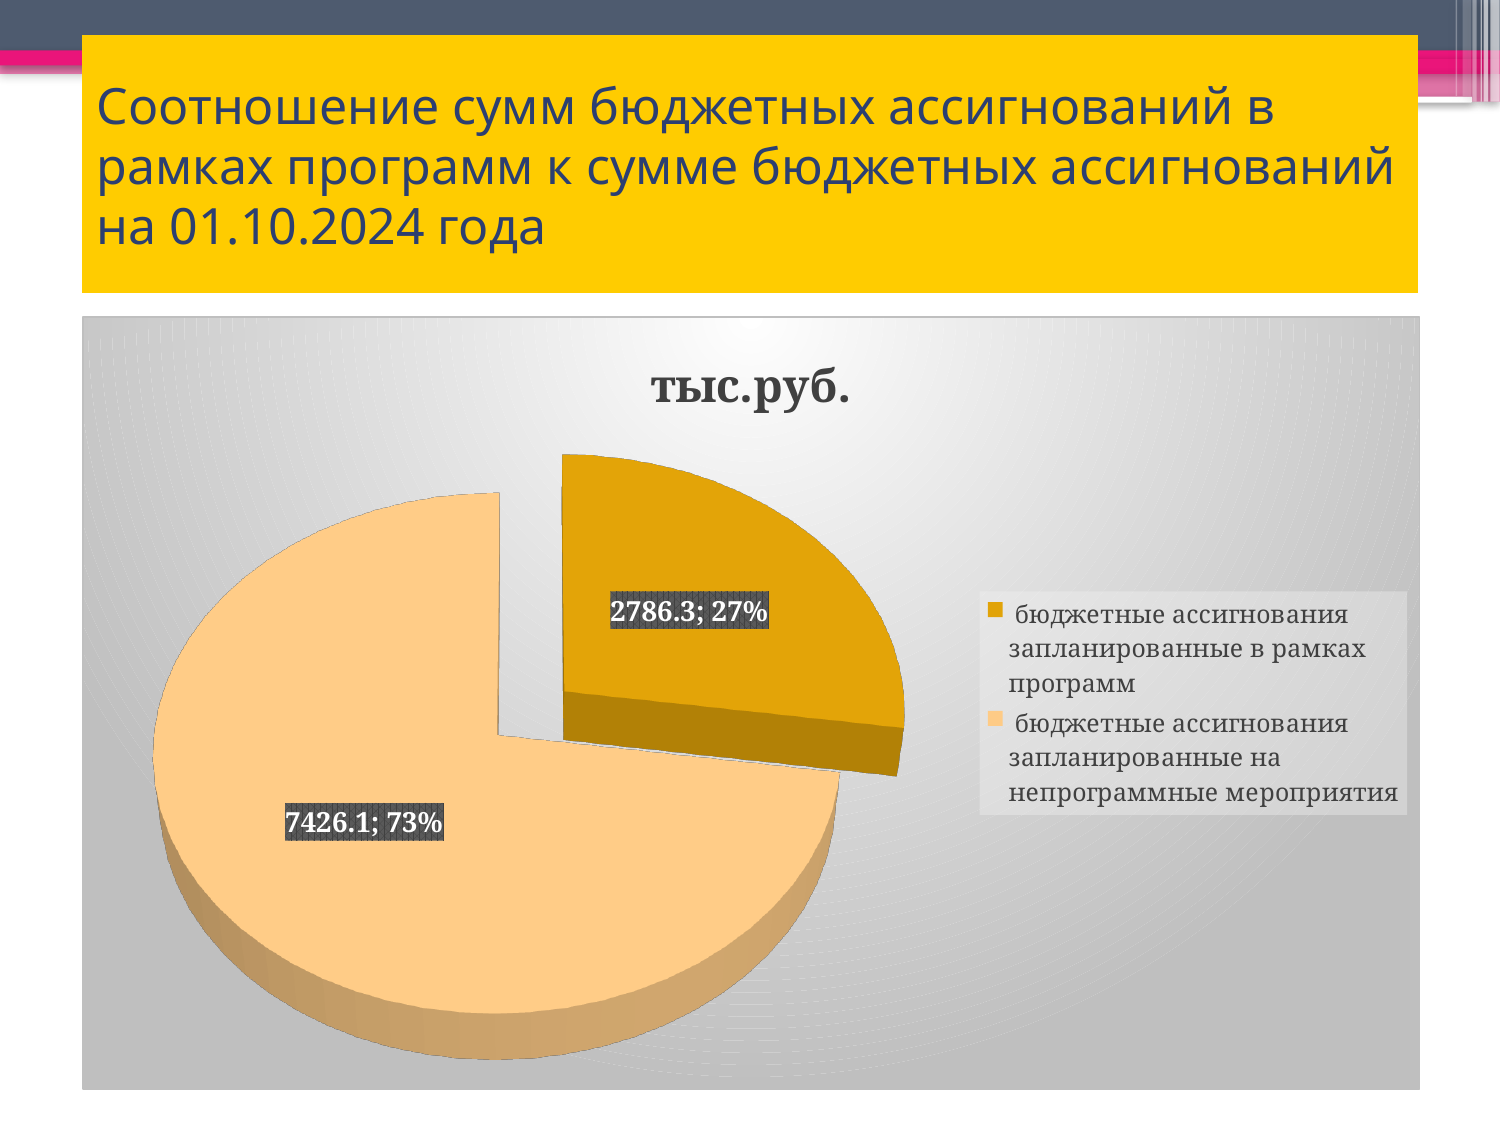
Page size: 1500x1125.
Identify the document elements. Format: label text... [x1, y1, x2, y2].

title Соотношение сумм бюджетных ассигнований в рамках программ к сумме бюджетных ассигнований на 01.10.2024 года [82, 35, 1418, 293]
chart [81, 316, 1421, 1091]
